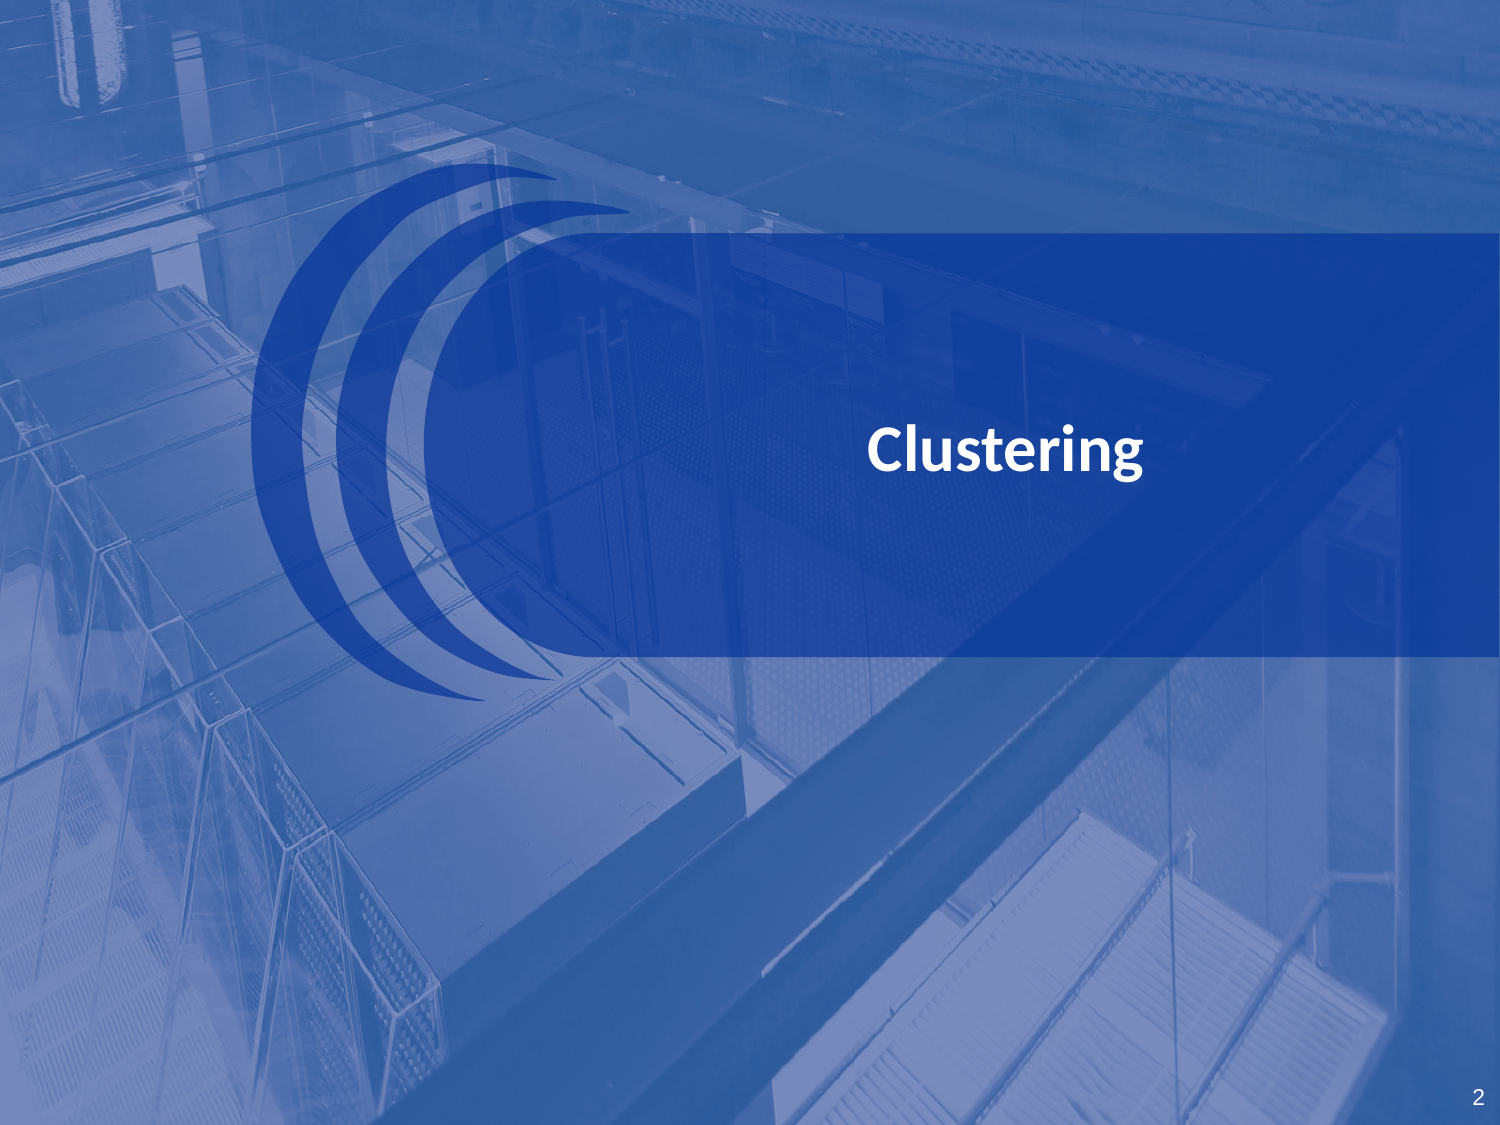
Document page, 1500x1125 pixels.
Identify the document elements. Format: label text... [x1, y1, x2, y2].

slide_number 2 [1427, 1049, 1500, 1118]
picture [0, 0, 1500, 1125]
title Clustering [513, 233, 1499, 658]
